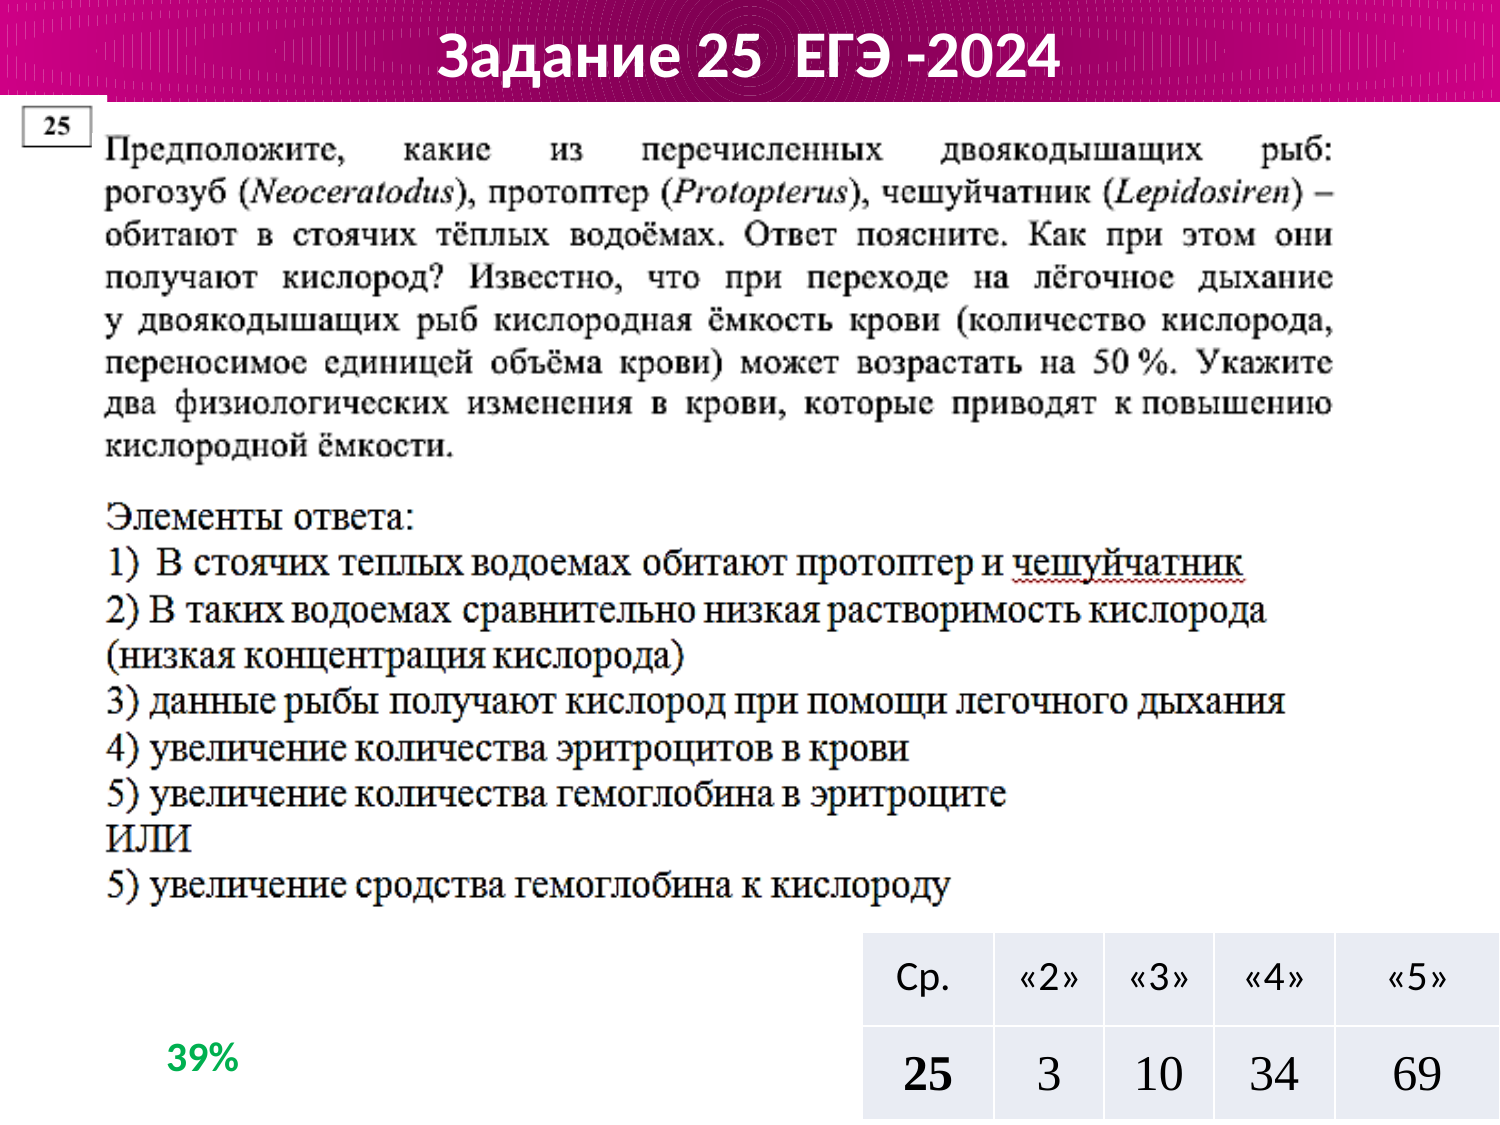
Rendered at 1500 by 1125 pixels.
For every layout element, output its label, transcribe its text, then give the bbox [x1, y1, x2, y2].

table_header «2» [995, 935, 1103, 1025]
table_header «3» [1105, 935, 1213, 1025]
table_cell 3 [995, 1027, 1103, 1119]
text_box 39% [151, 1022, 317, 1087]
table_cell 10 [1105, 1027, 1213, 1119]
table_cell 25 [863, 1027, 993, 1119]
table_cell 69 [1336, 1027, 1499, 1119]
picture [0, 95, 1365, 927]
title Задание 25 ЕГЭ -2024 [0, 0, 1500, 102]
table_header «5» [1336, 933, 1499, 1025]
table_header Ср. [863, 935, 993, 1025]
table_header «4» [1215, 933, 1334, 1025]
table_cell 34 [1215, 1027, 1334, 1119]
